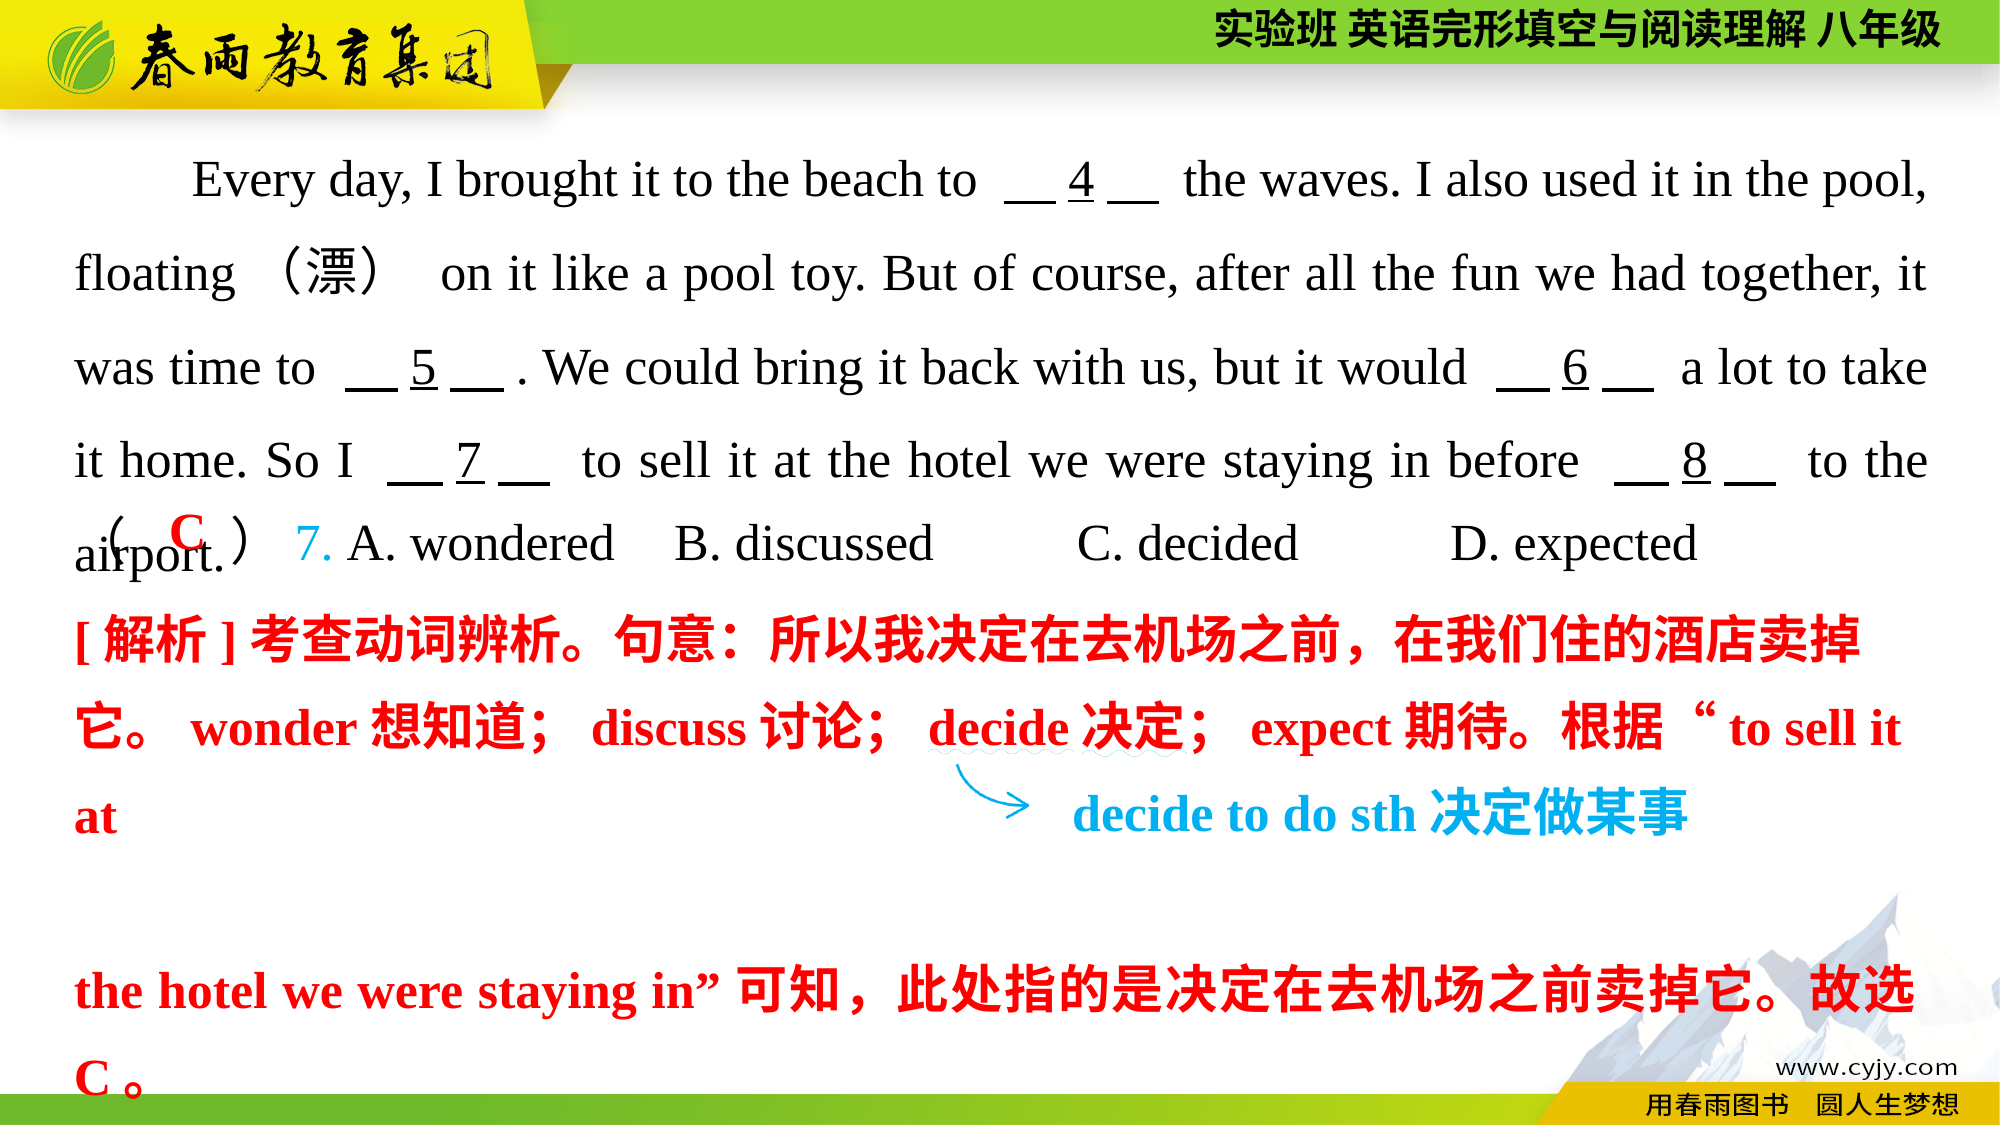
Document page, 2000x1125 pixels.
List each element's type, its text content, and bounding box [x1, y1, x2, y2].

text_box C [153, 490, 222, 568]
picture [0, 0, 2000, 1125]
text_box decide to do sth决定做某事 [1057, 740, 1705, 849]
text_box [解析]考查动词辨析。句意：所以我决定在去机场之前，在我们住的酒店卖掉它。wonder想知道；discuss讨论；decide决定；expect期待。根据“to sell it at the hotel we were staying in”可知，此处指的是决定在去机场之前卖掉它。故选C。 [59, 574, 1944, 1114]
text_box （ ）7. A. wondered B. discussed C. decided D. expected [59, 476, 1944, 574]
list Every day, I brought it to the beach to 4 the waves. I also used it in the pool, floating（漂） on it like a pool toy. But of course, after all the fun we had together, it was time to 5 . We could bring it back with us, but it would 6 a lot to take it home. So I 7 to sell it at the hotel we were staying in before 8 to the airport. [59, 105, 1944, 476]
